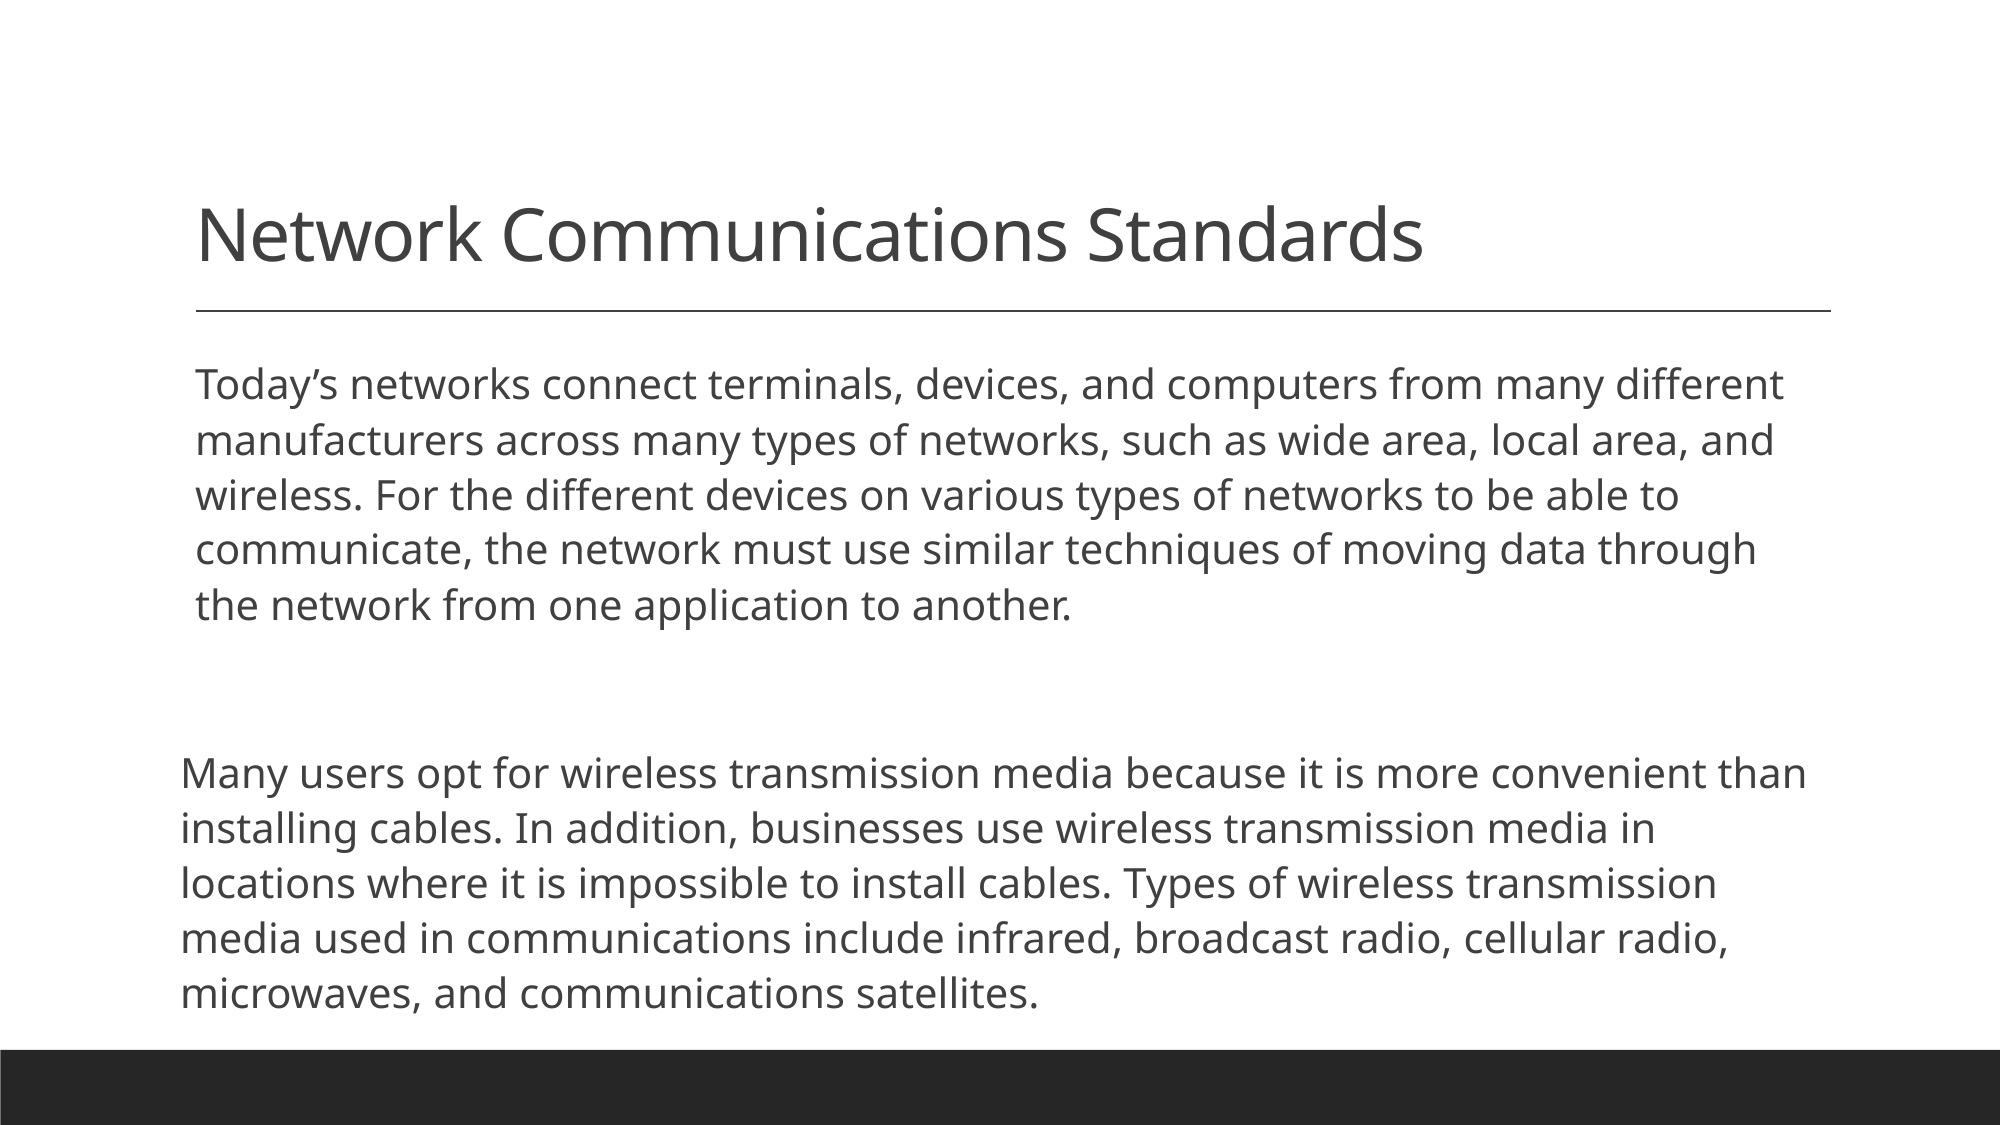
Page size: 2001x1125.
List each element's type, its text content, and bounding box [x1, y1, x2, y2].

title Network Communications Standards [180, 47, 1830, 285]
list Today’s networks connect terminals, devices, and computers from many different manufacturers across many types of networks, such as wide area, local area, and wireless. For the different devices on various types of networks to be able to communicate, the network must use similar techniques of moving data through the network from one application to another. Many users opt for wireless transmission media because it is more convenient than installing cables. In addition, businesses use wireless transmission media in locations where it is impossible to install cables. Types of wireless transmission media used in communications include infrared, broadcast radio, cellular radio, microwaves, and communications satellites. [180, 345, 1830, 963]
